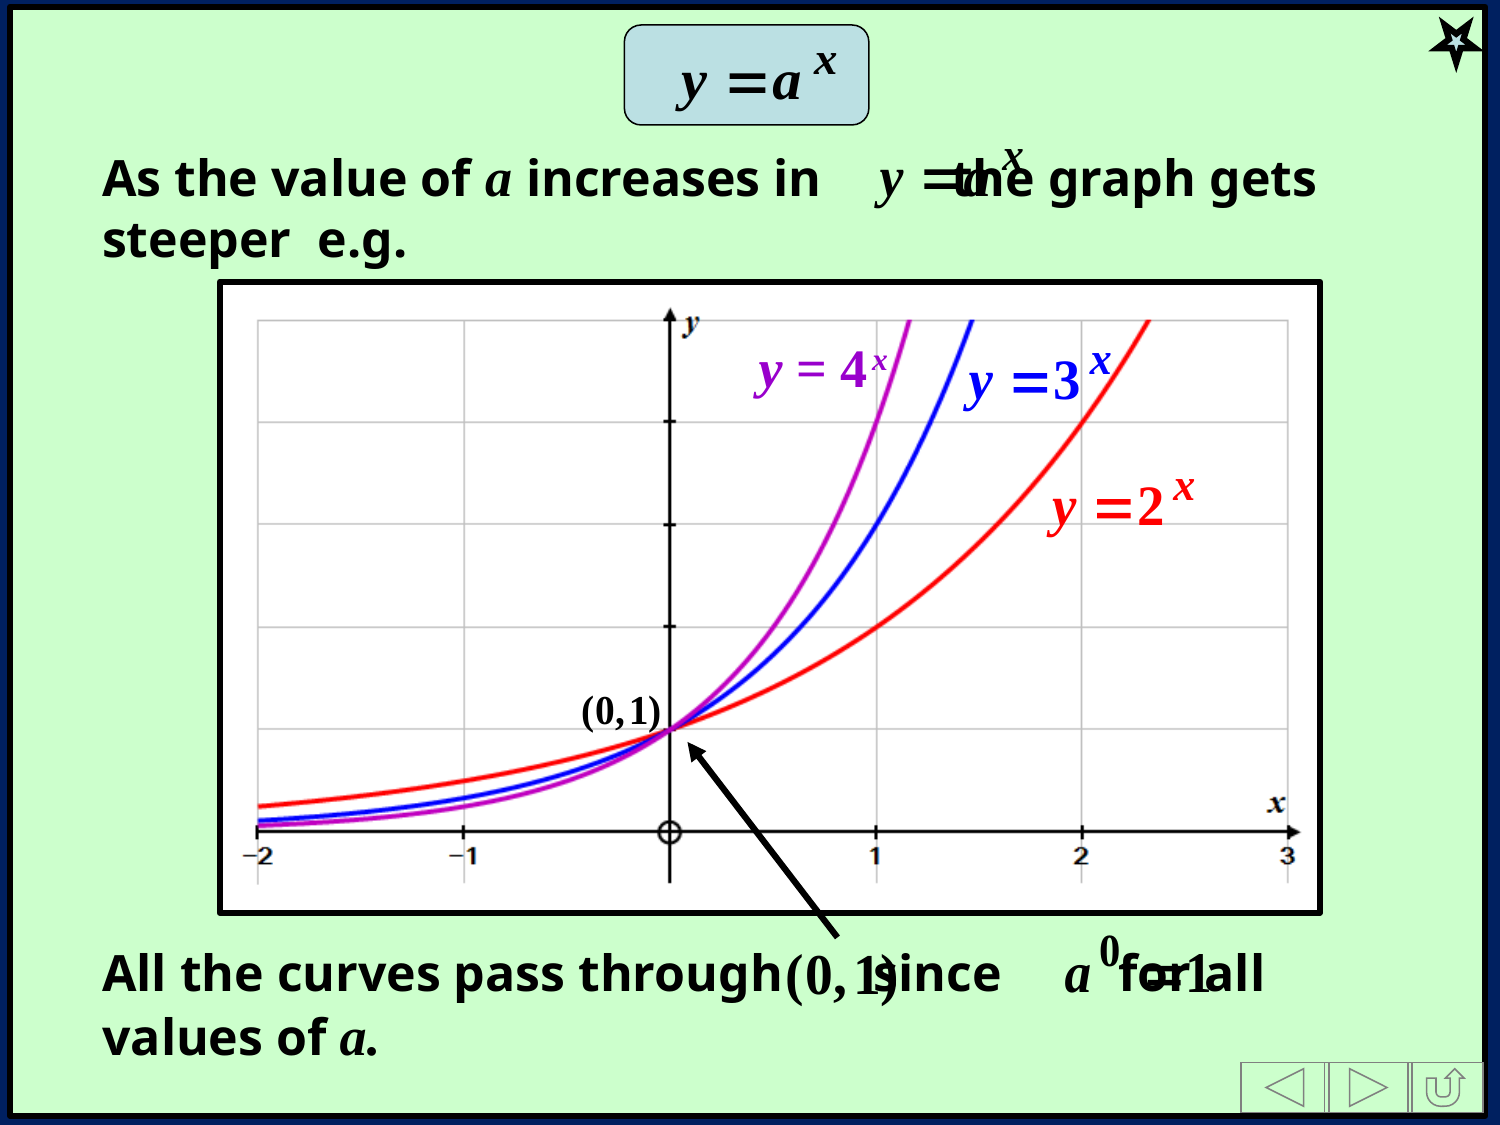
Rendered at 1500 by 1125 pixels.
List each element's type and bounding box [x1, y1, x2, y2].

text_box [1437, 24, 1475, 63]
text_box [222, 285, 1318, 910]
text_box [87, 121, 1401, 276]
text_box [87, 917, 1401, 1075]
text_box [574, 687, 668, 743]
